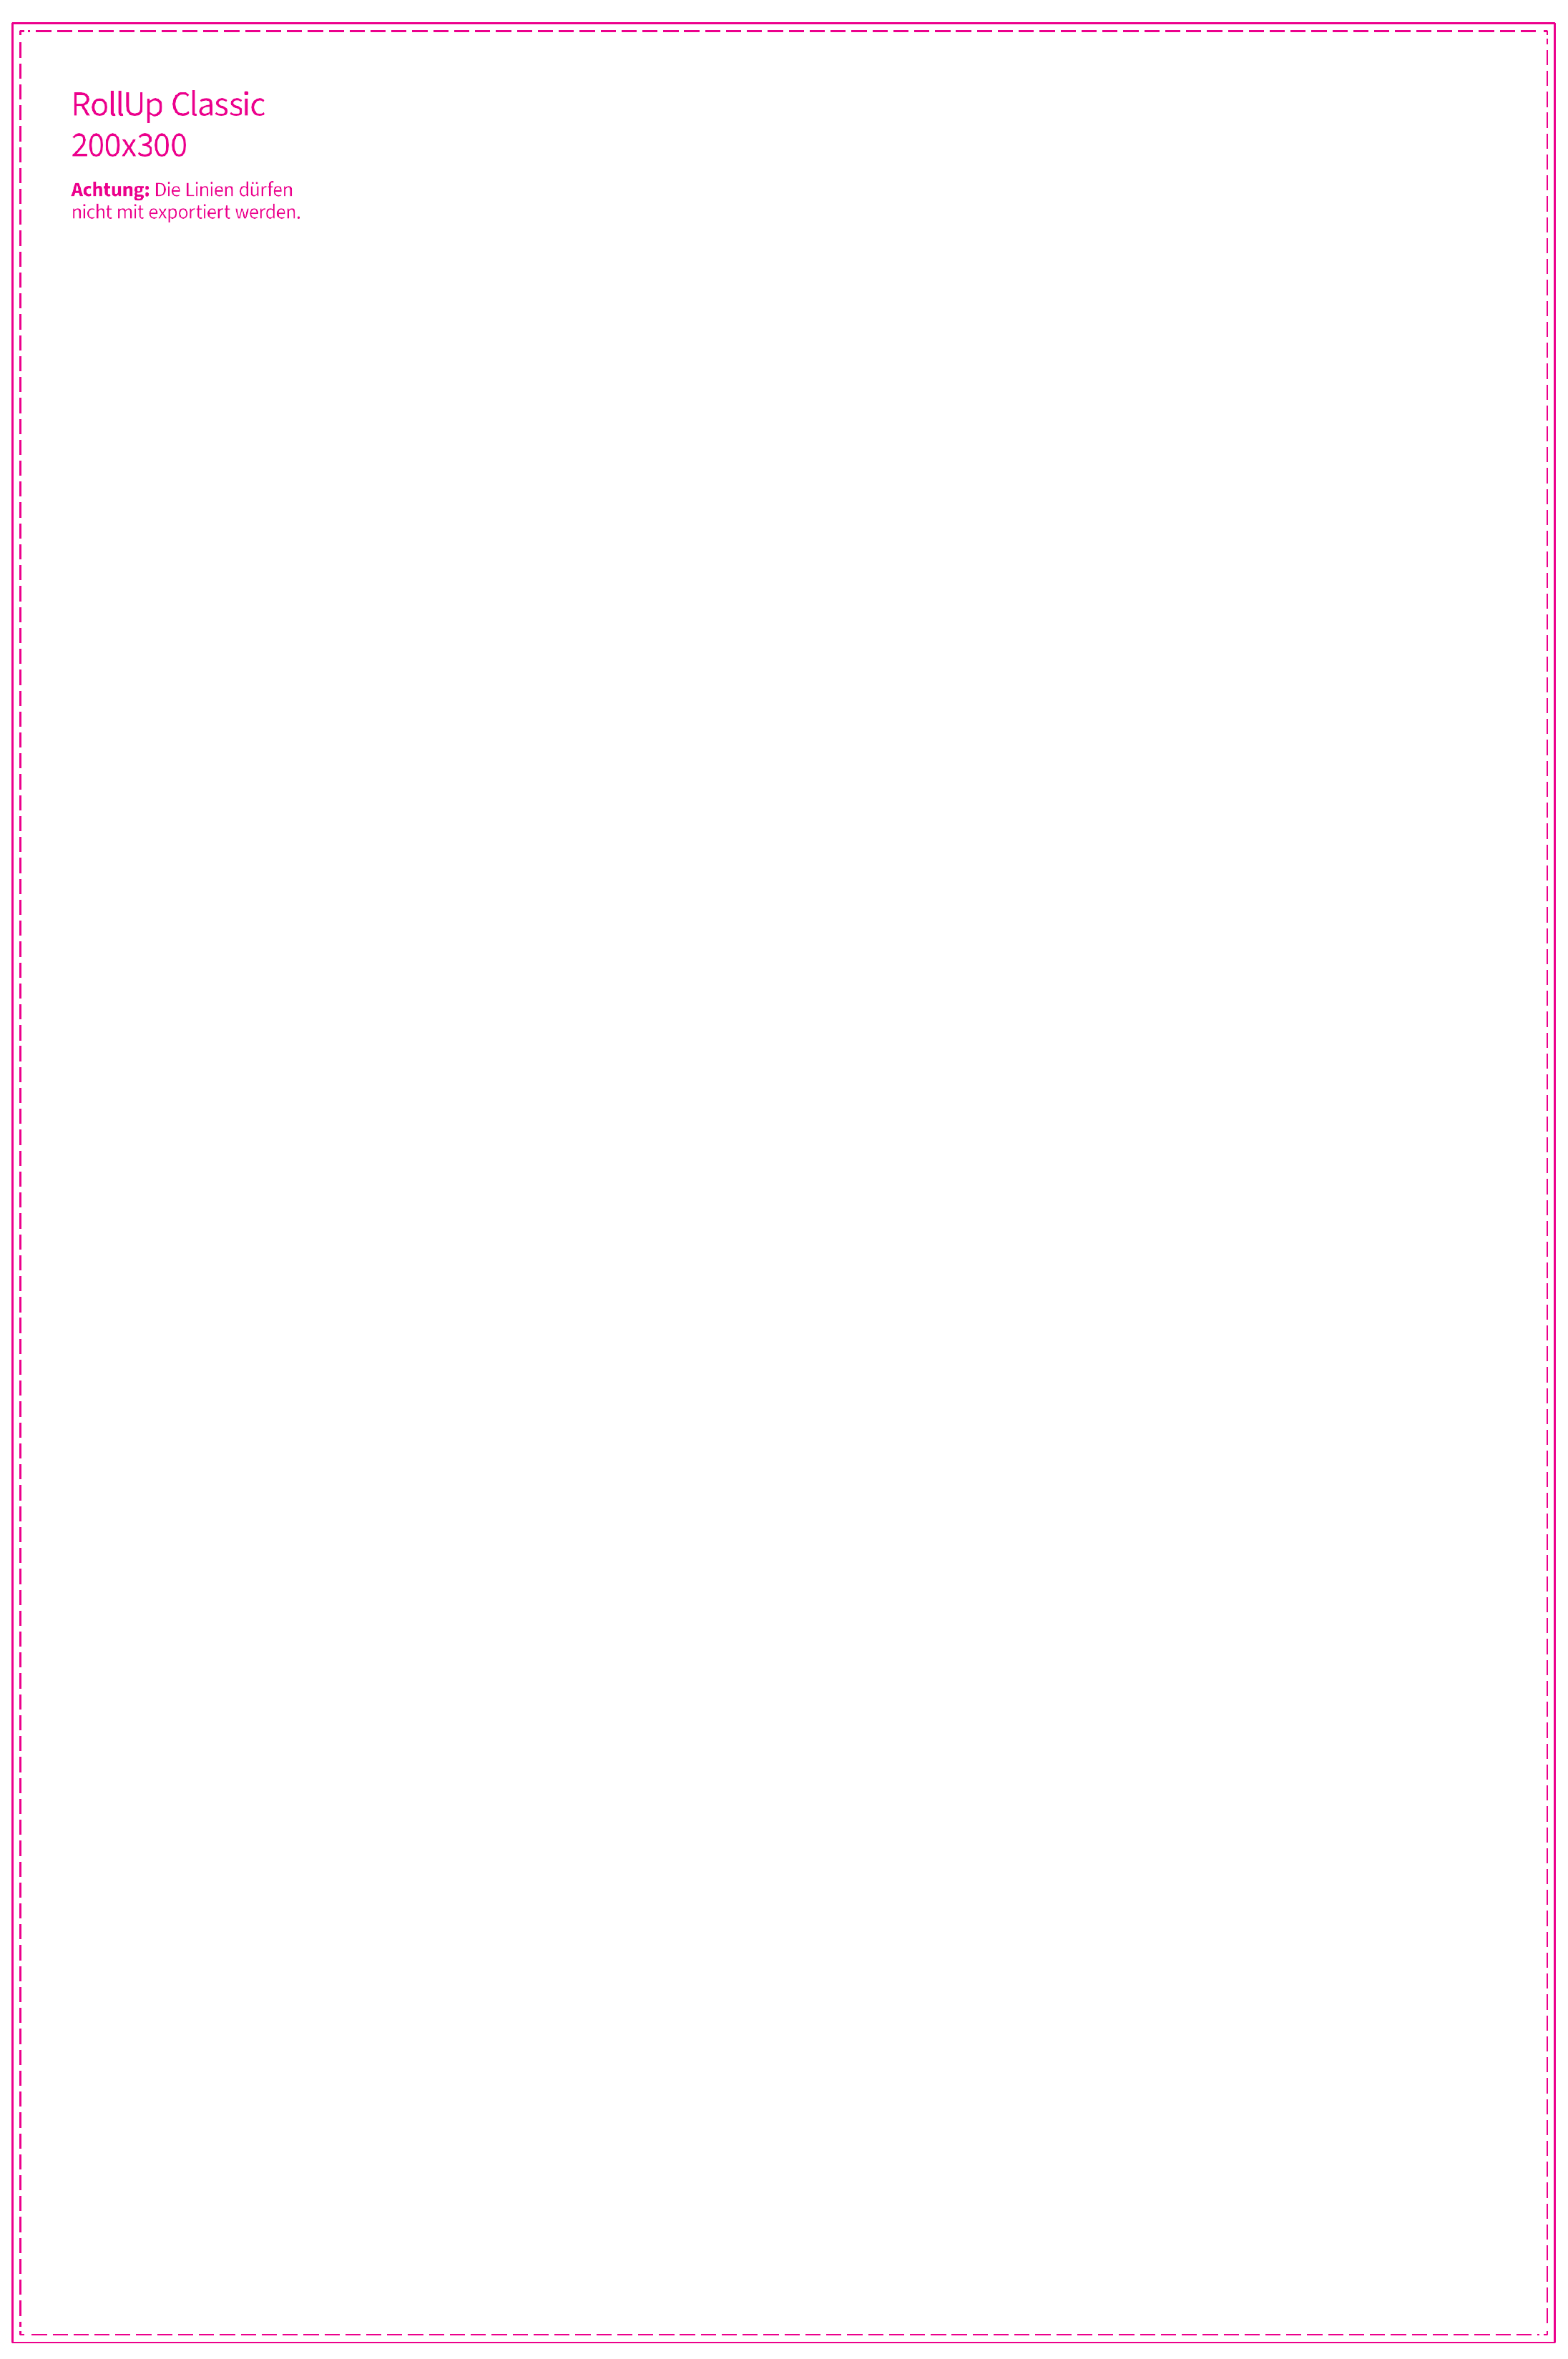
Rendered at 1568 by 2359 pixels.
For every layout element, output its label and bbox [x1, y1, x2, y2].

picture [215, 98, 242, 116]
picture [71, 181, 300, 222]
picture [74, 92, 107, 116]
picture [172, 133, 186, 157]
picture [155, 133, 169, 157]
picture [172, 92, 190, 116]
picture [147, 98, 162, 123]
picture [105, 133, 152, 157]
picture [192, 90, 212, 116]
picture [126, 92, 143, 116]
picture [251, 98, 265, 116]
picture [72, 133, 103, 157]
